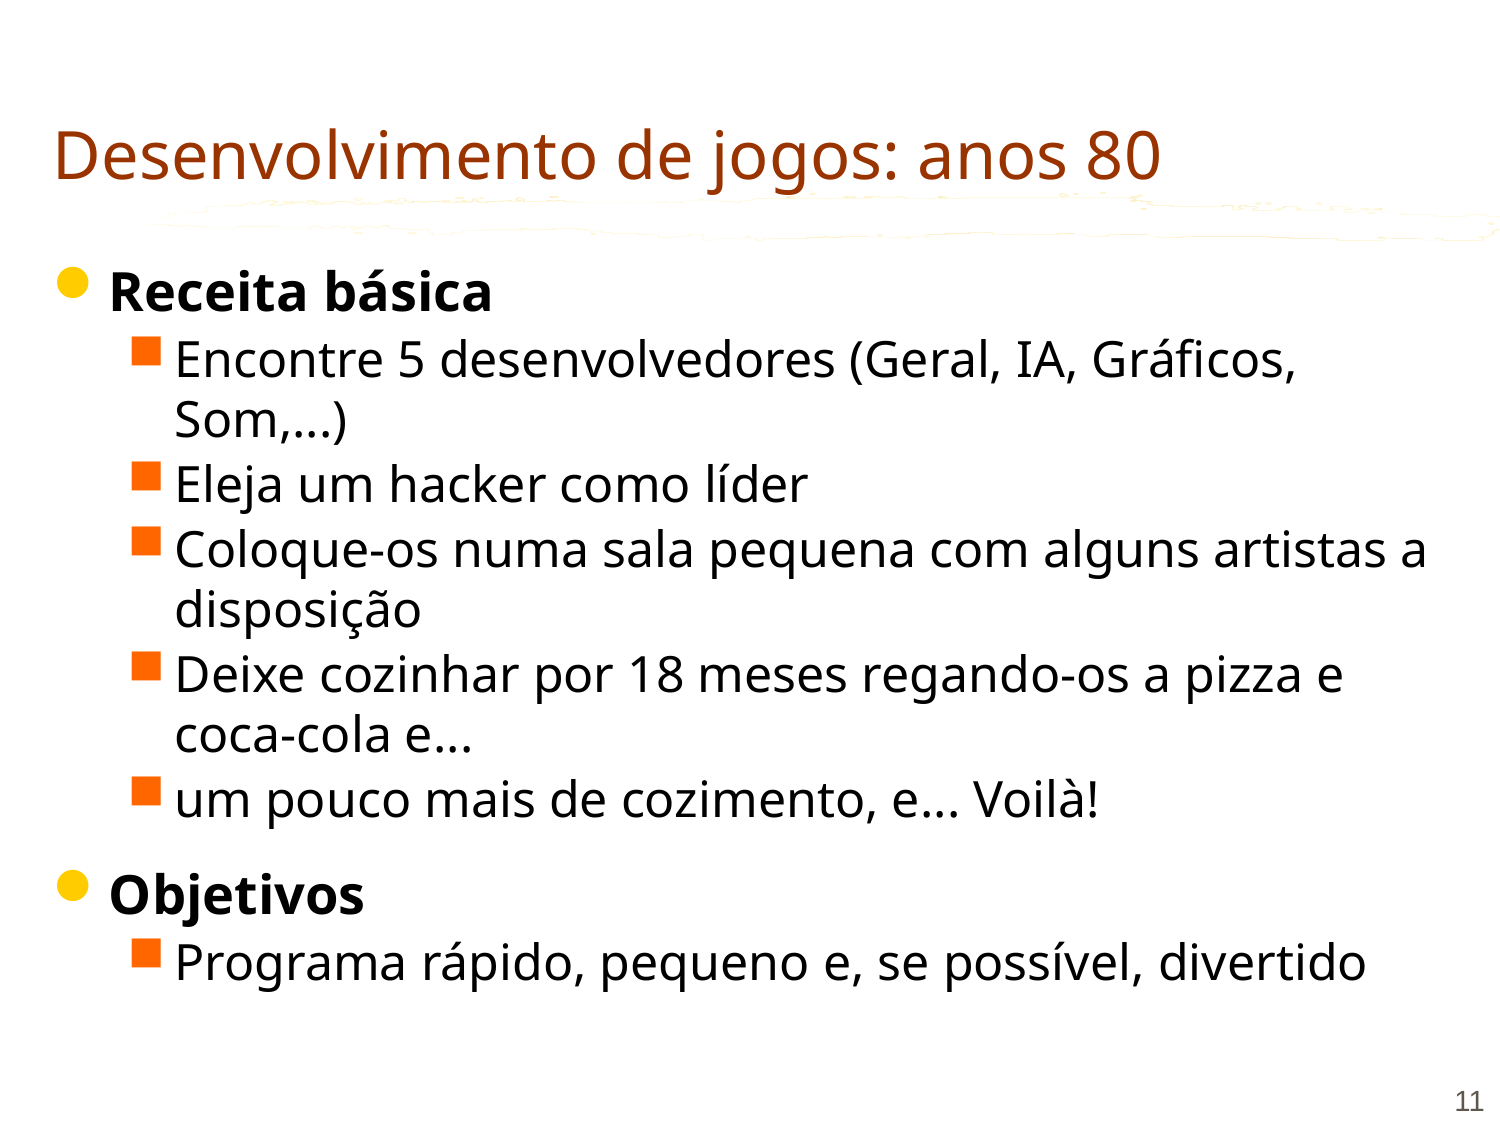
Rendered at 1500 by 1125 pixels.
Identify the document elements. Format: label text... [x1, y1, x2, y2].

list Receita básica Encontre 5 desenvolvedores (Geral, IA, Gráficos, Som,...) Eleja um hacker como líder Coloque-os numa sala pequena com alguns artistas a disposição Deixe cozinhar por 18 meses regando-os a pizza e coca-cola e... um pouco mais de cozimento, e... Voilà! Objetivos Programa rápido, pequeno e, se possível, divertido [37, 249, 1476, 1026]
title Desenvolvimento de jogos: anos 80 [37, 12, 1434, 201]
slide_number 11 [1187, 1049, 1500, 1125]
